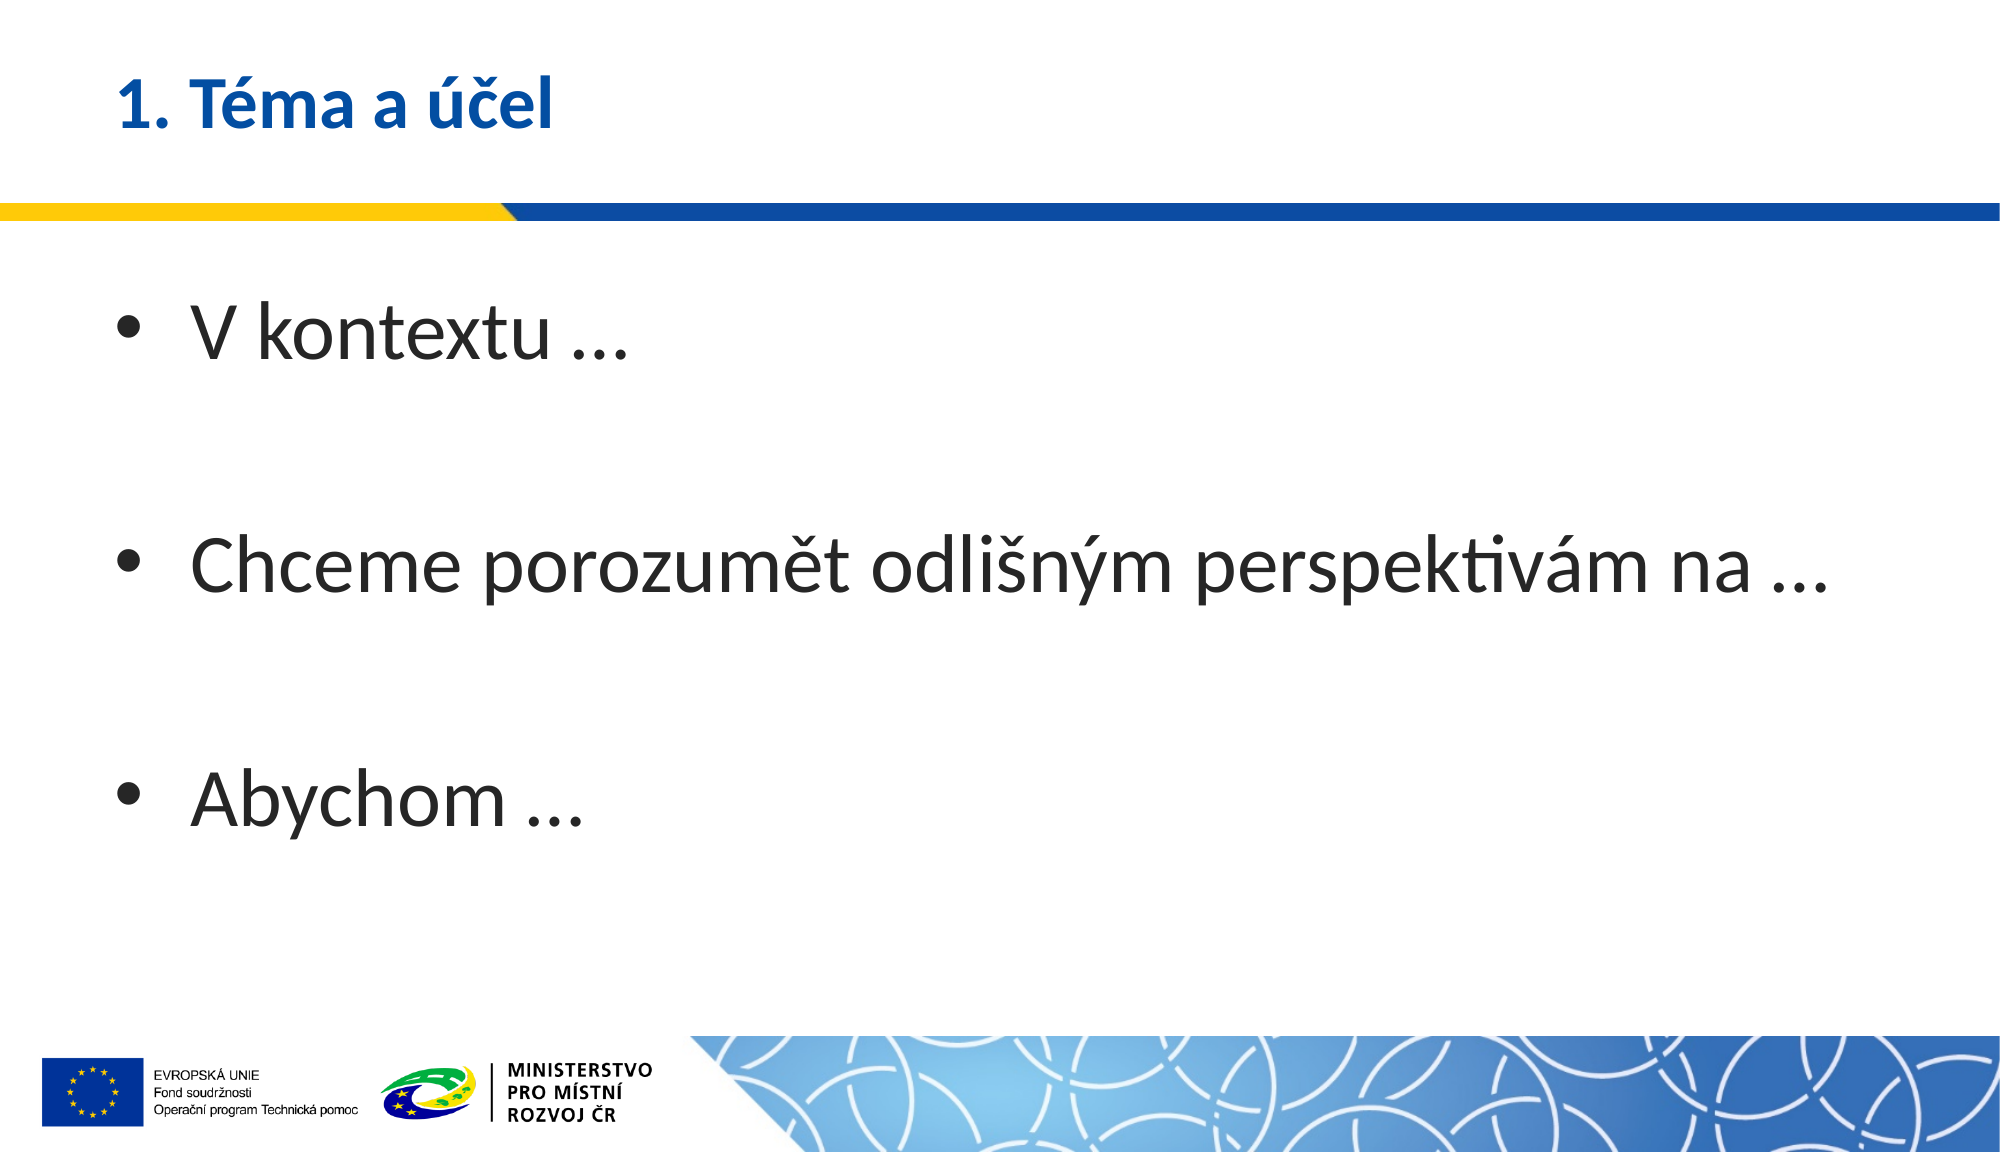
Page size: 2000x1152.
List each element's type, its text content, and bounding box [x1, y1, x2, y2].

picture [0, 203, 2000, 221]
picture [19, 1035, 674, 1149]
picture [680, 1036, 2000, 1152]
title 1. Téma a účel [99, 46, 1900, 198]
list V kontextu … Chceme porozumět odlišným perspektivám na … Abychom … [99, 268, 1900, 1029]
